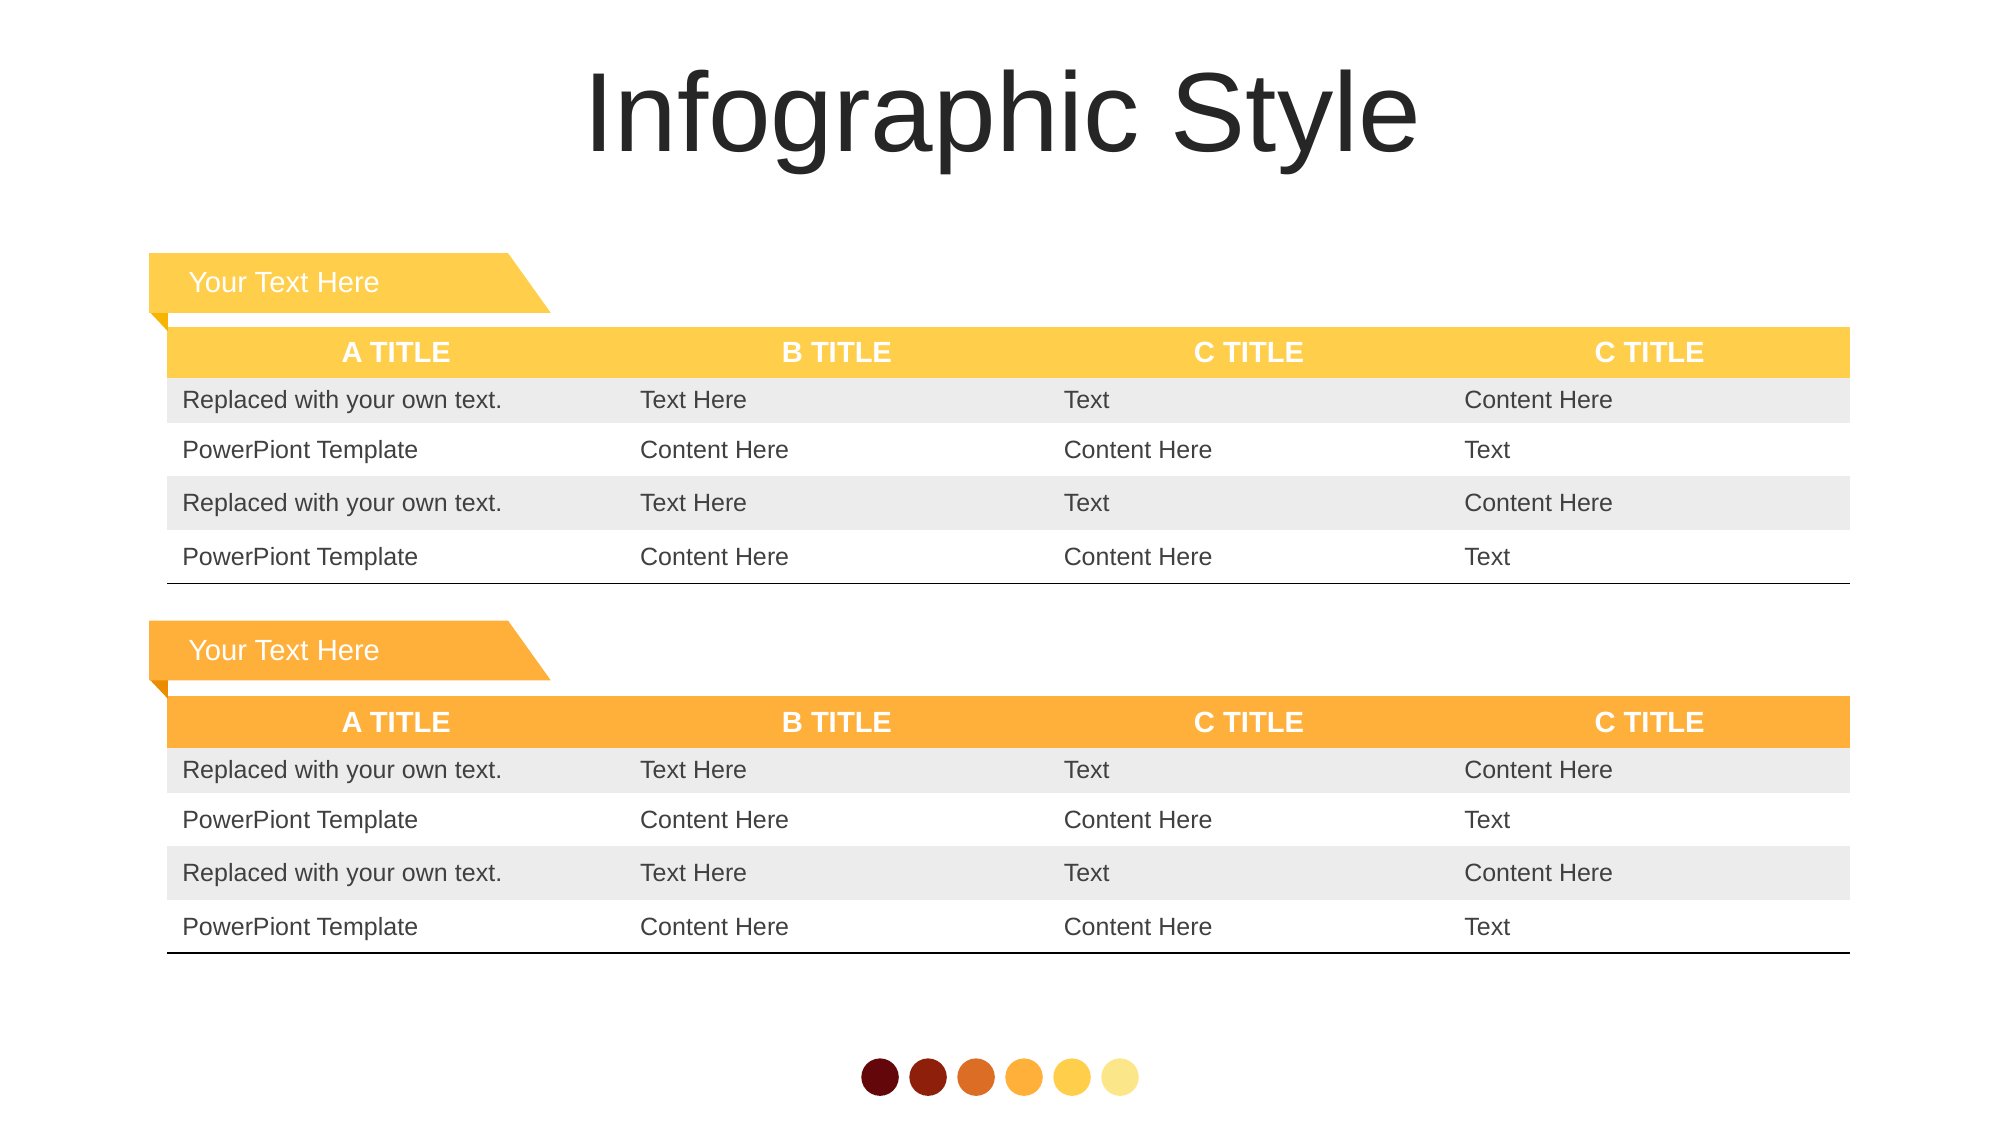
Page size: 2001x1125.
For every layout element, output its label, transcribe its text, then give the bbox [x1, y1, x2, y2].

table_cell Content Here [625, 793, 1049, 846]
table_cell Replaced with your own text. [167, 846, 625, 900]
table_header B TITLE [625, 327, 1049, 378]
table_cell Content Here [1049, 423, 1449, 476]
table_header C TITLE [1449, 696, 1850, 748]
table_cell Text Here [625, 476, 1049, 530]
table_cell Content Here [1449, 748, 1850, 793]
table_cell Replaced with your own text. [167, 748, 625, 793]
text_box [149, 253, 551, 332]
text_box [149, 620, 551, 699]
table_cell Content Here [1049, 900, 1449, 952]
table_cell Text Here [625, 378, 1049, 423]
table_cell Text [1449, 900, 1850, 952]
table_cell Content Here [1449, 476, 1850, 530]
table_header B TITLE [625, 696, 1049, 748]
table_cell Content Here [1049, 793, 1449, 846]
table_cell Text Here [625, 748, 1049, 793]
table_cell PowerPiont Template [167, 900, 625, 952]
table_cell Text [1449, 530, 1850, 583]
table_cell PowerPiont Template [167, 530, 625, 583]
table_header A TITLE [167, 327, 625, 378]
list Infographic Style [53, 55, 1952, 175]
table_header C TITLE [1049, 696, 1449, 748]
table_cell Text [1449, 423, 1850, 476]
table_cell Replaced with your own text. [167, 476, 625, 530]
table_cell PowerPiont Template [167, 793, 625, 846]
table_cell Text [1049, 748, 1449, 793]
table_cell Content Here [1449, 846, 1850, 900]
table_cell PowerPiont Template [167, 423, 625, 476]
table_cell Replaced with your own text. [167, 378, 625, 423]
table_cell Content Here [1049, 530, 1449, 583]
table_header C TITLE [1049, 327, 1449, 378]
table_header C TITLE [1449, 327, 1850, 378]
table_cell Content Here [1449, 378, 1850, 423]
table_cell Text Here [625, 846, 1049, 900]
table_cell Text [1049, 378, 1449, 423]
table_cell Content Here [625, 423, 1049, 476]
table_cell Text [1049, 846, 1449, 900]
table_cell Content Here [625, 900, 1049, 952]
table_cell Text [1049, 476, 1449, 530]
table_header A TITLE [167, 696, 625, 748]
table_cell Content Here [625, 530, 1049, 583]
table_cell Text [1449, 793, 1850, 846]
